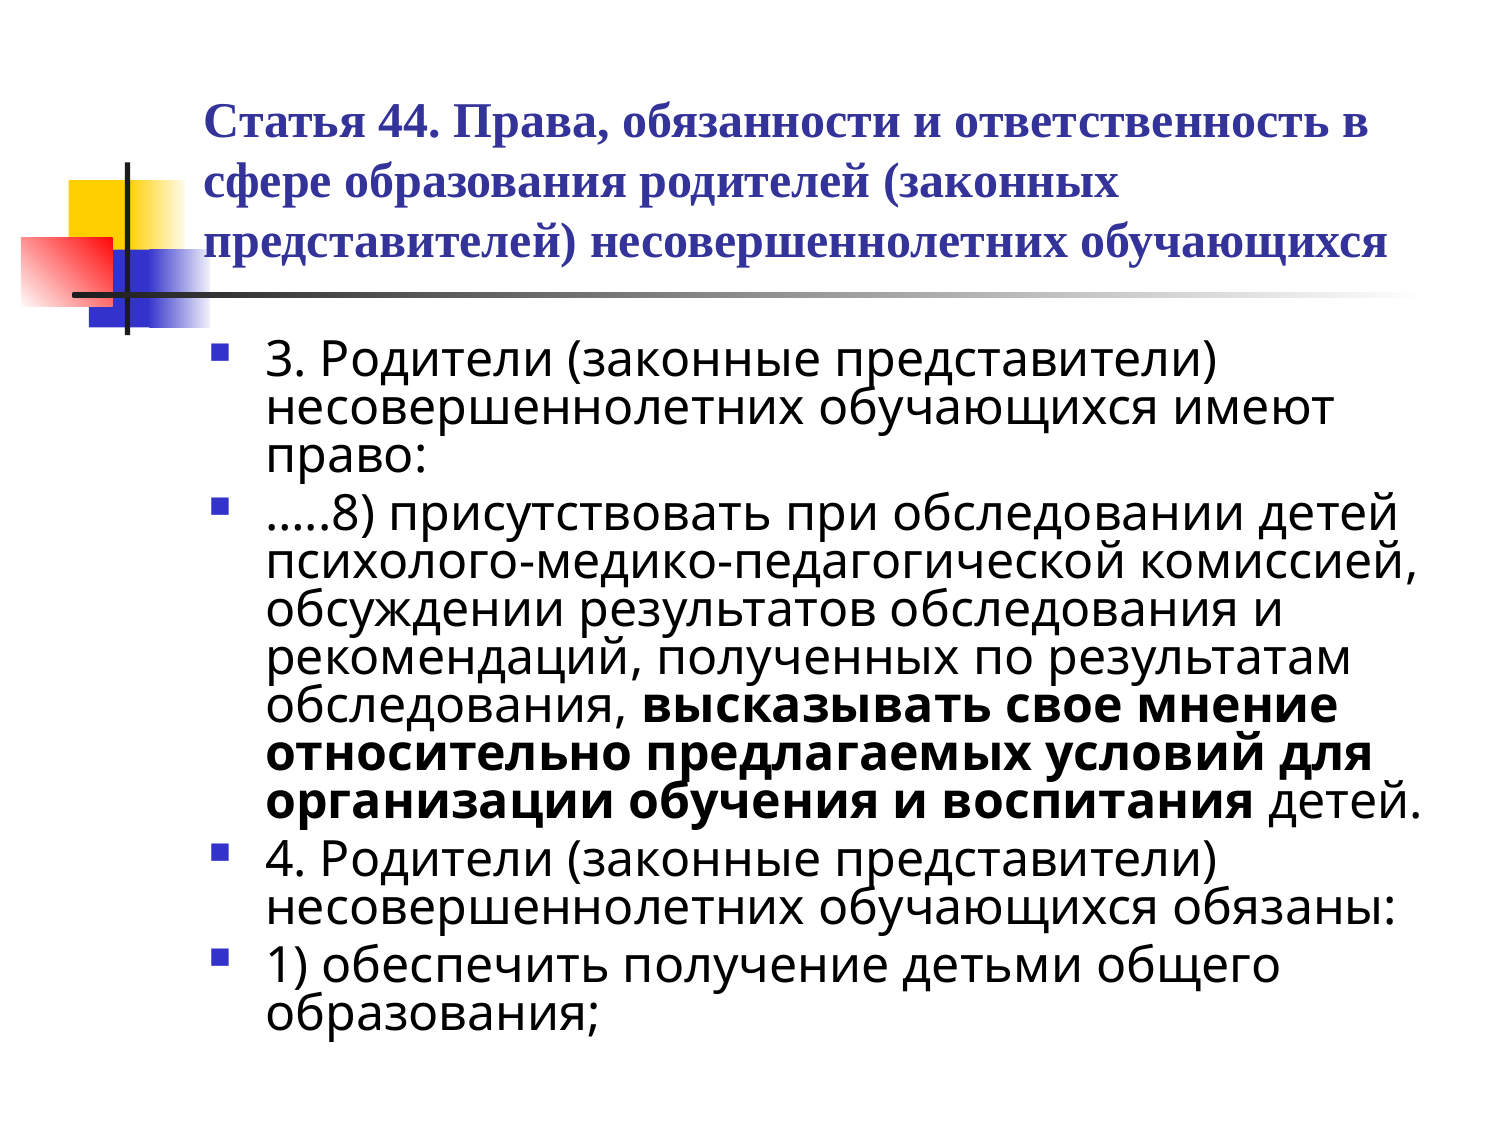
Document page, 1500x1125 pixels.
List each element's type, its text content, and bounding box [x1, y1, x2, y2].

list 3. Родители (законные представители) несовершеннолетних обучающихся имеют право: …..8) присутствовать при обследовании детей психолого-медико-педагогической комиссией, обсуждении результатов обследования и рекомендаций, полученных по результатам обследования, высказывать свое мнение относительно предлагаемых условий для организации обучения и воспитания детей. 4. Родители (законные представители) несовершеннолетних обучающихся обязаны: 1) обеспечить получение детьми общего образования; [193, 330, 1470, 1007]
title Статья 44. Права, обязанности и ответственность в сфере образования родителей (законных представителей) несовершеннолетних обучающихся [188, 34, 1468, 276]
